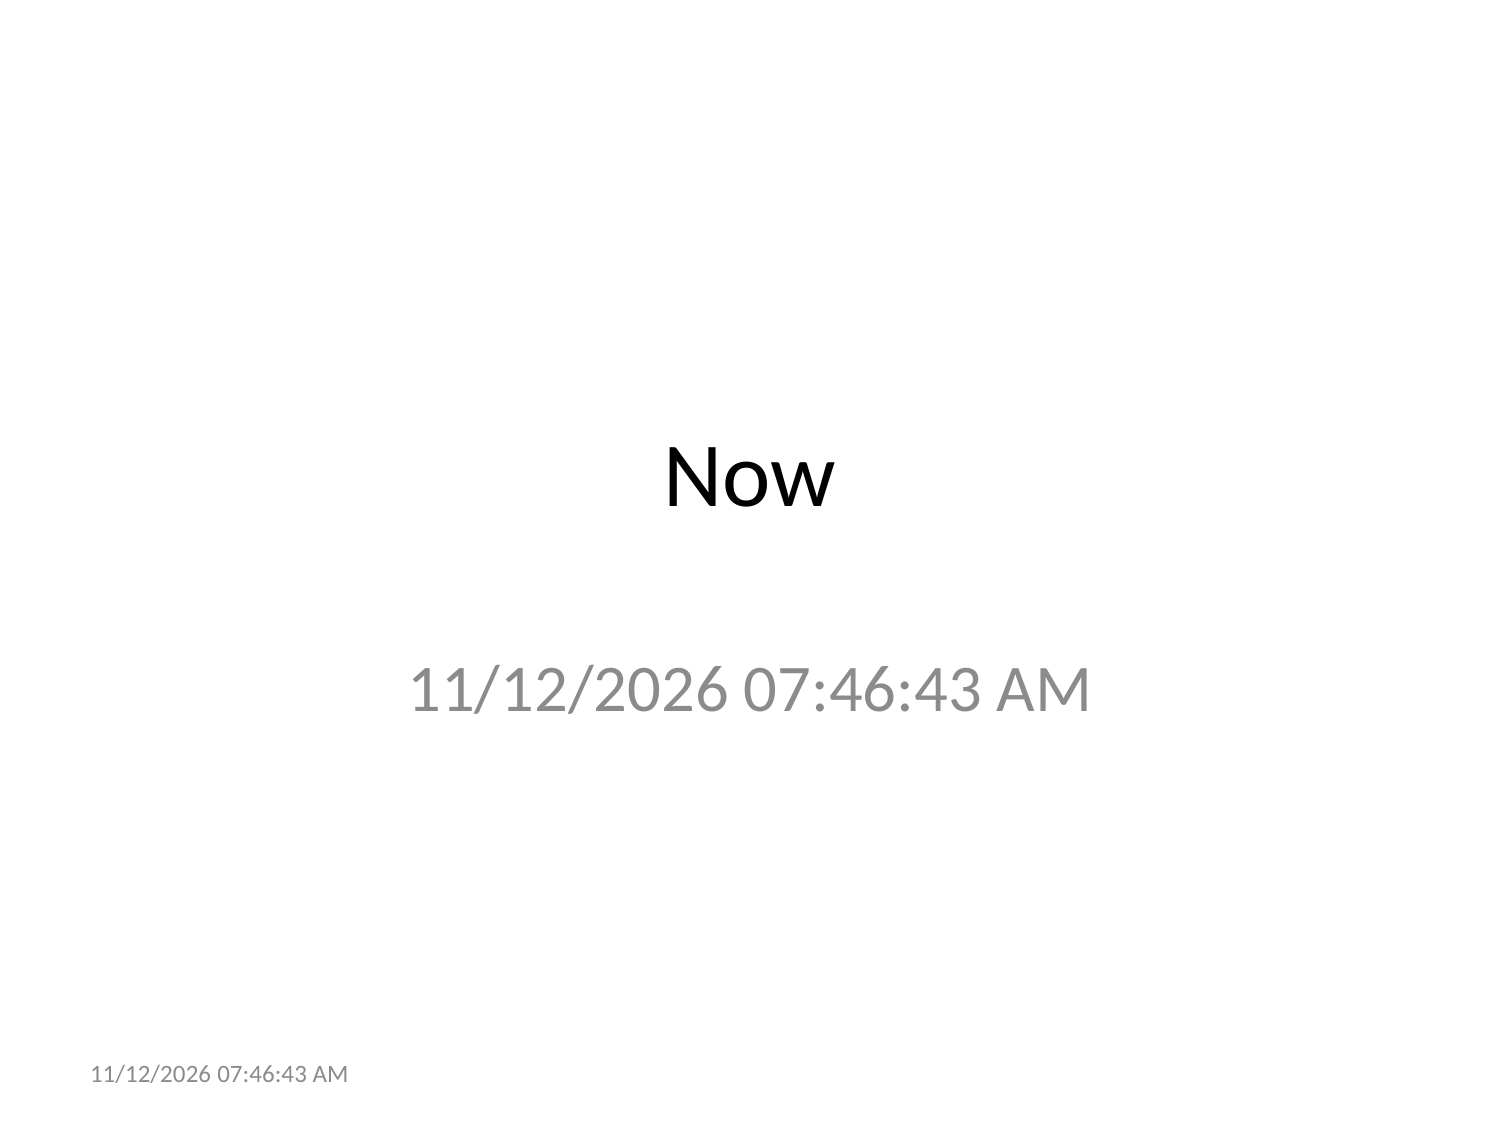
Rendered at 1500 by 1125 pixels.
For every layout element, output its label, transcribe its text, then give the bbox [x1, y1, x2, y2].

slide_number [75, 1042, 425, 1103]
subtitle 2011-12-19 10:20:04 AM [225, 637, 1275, 925]
title Now [112, 349, 1388, 591]
